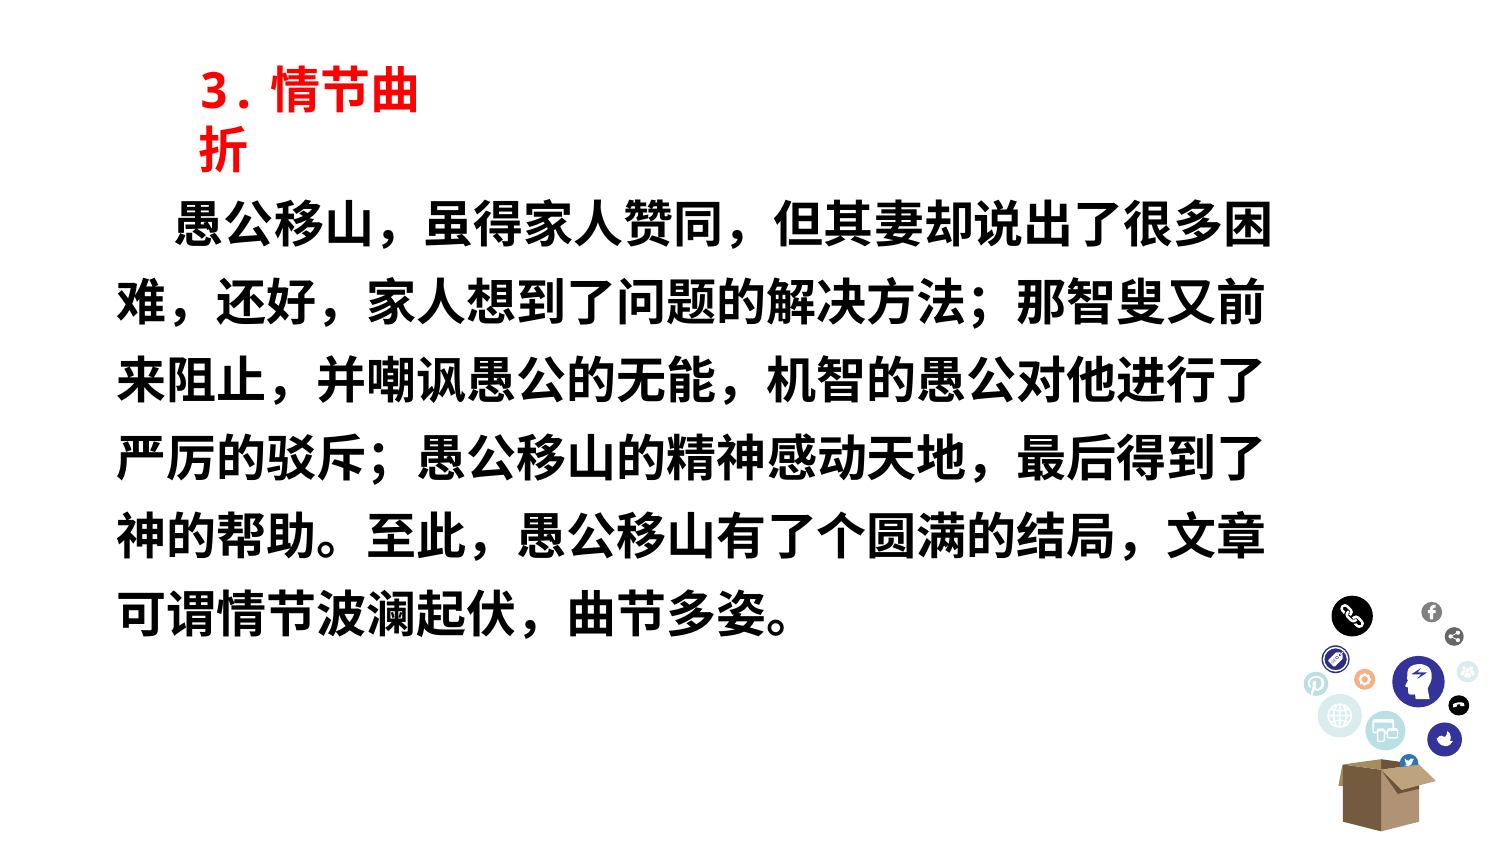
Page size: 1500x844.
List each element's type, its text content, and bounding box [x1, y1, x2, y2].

text_box 3.情节曲折 [184, 50, 483, 167]
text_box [1303, 595, 1479, 832]
text_box 愚公移山，虽得家人赞同，但其妻却说出了很多困难，还好，家人想到了问题的解决方法；那智叟又前来阻止，并嘲讽愚公的无能，机智的愚公对他进行了严厉的驳斥；愚公移山的精神感动天地，最后得到了神的帮助。至此，愚公移山有了个圆满的结局，文章可谓情节波澜起伏，曲节多姿。 [102, 167, 1322, 650]
